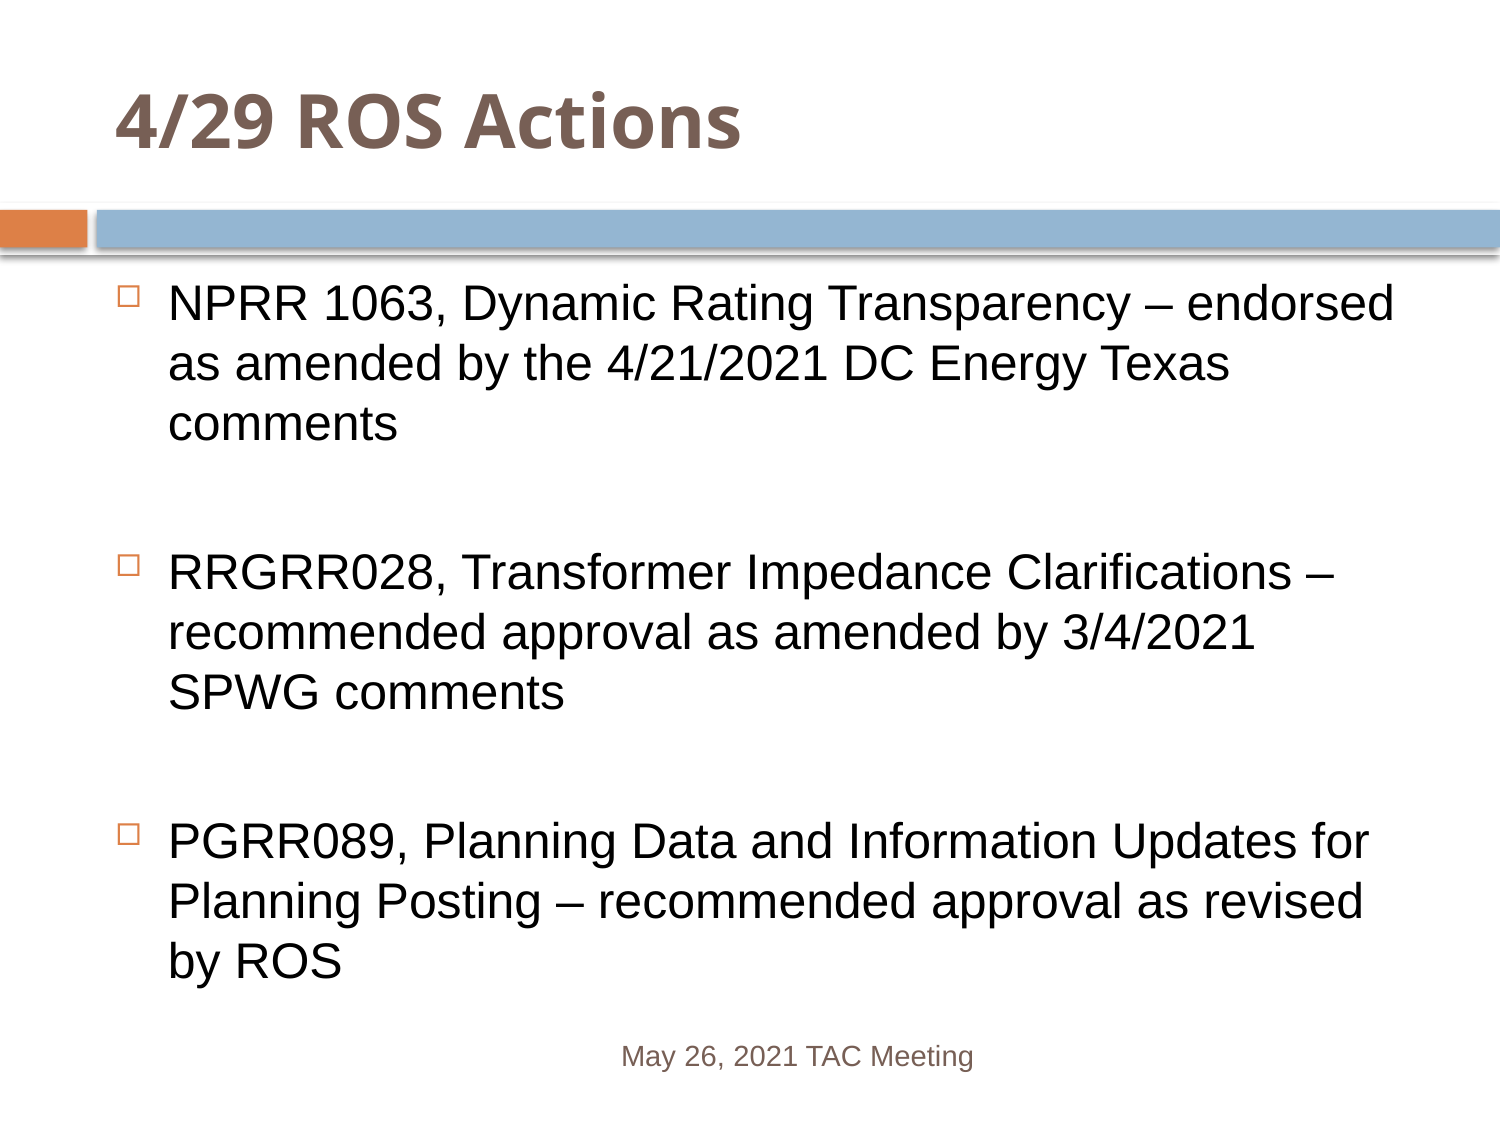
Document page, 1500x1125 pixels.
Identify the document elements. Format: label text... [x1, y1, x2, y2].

title 4/29 ROS Actions [100, 37, 1439, 201]
footer May 26, 2021 TAC Meeting [99, 1025, 990, 1085]
list NPRR 1063, Dynamic Rating Transparency – endorsed as amended by the 4/21/2021 DC Energy Texas comments RRGRR028, Transformer Impedance Clarifications – recommended approval as amended by 3/4/2021 SPWG comments PGRR089, Planning Data and Information Updates for Planning Posting – recommended approval as revised by ROS [100, 262, 1439, 1001]
